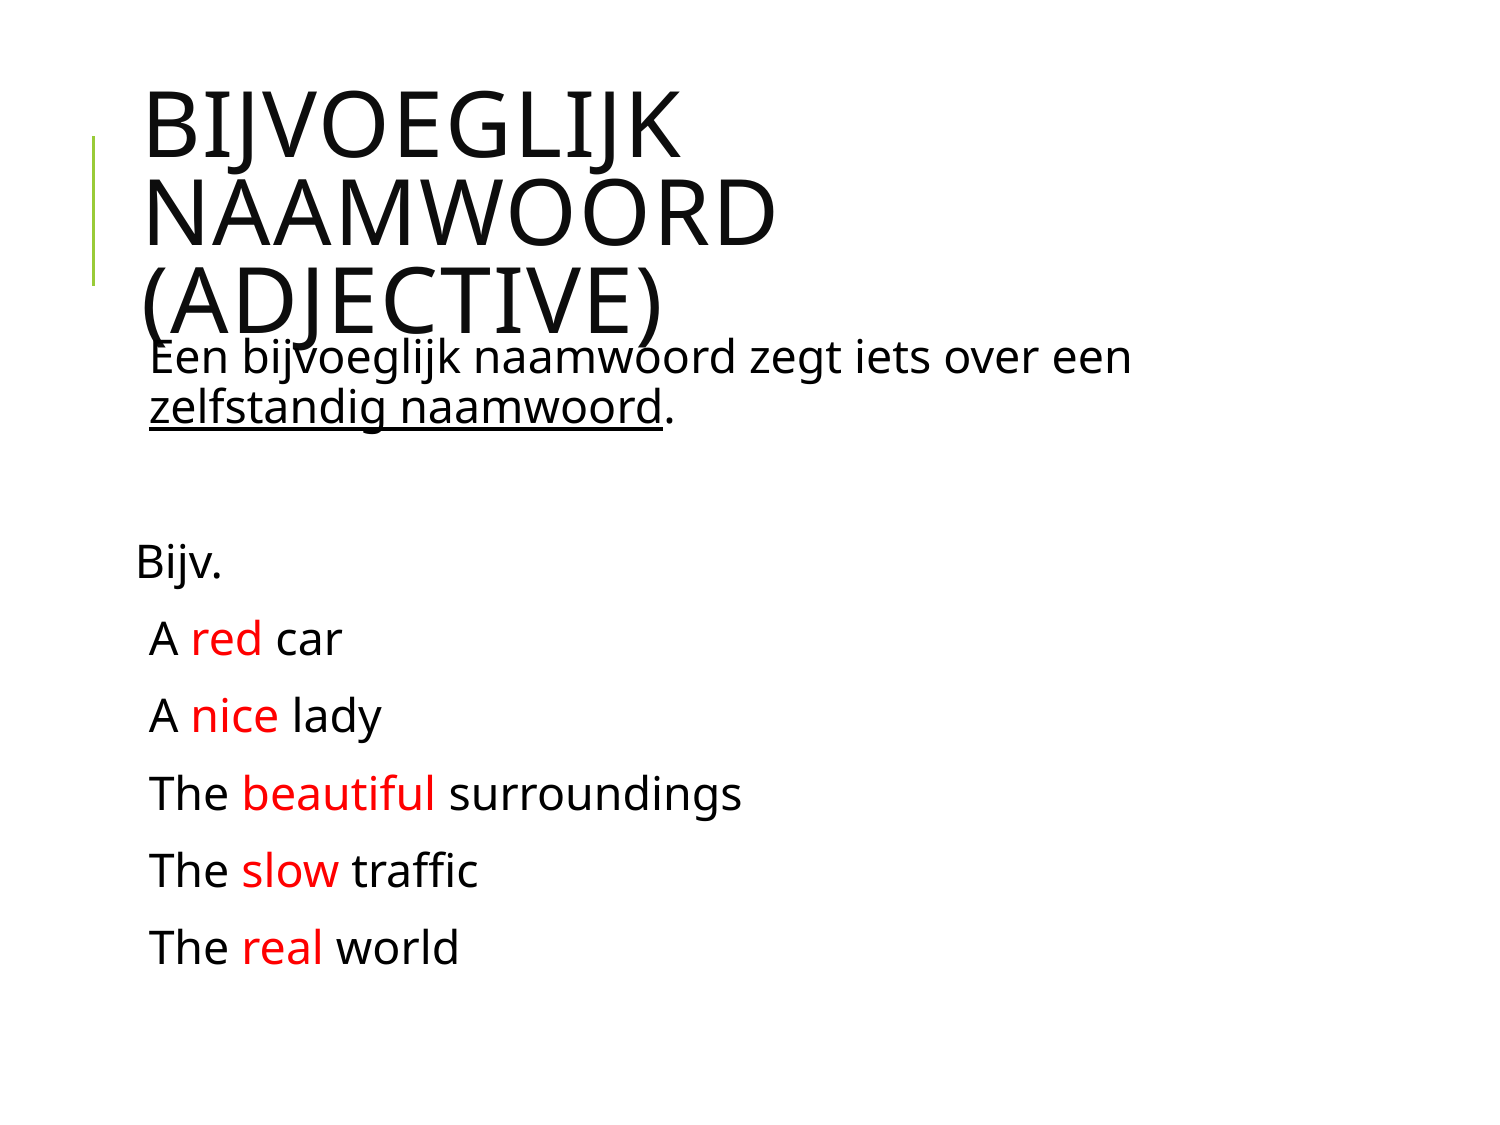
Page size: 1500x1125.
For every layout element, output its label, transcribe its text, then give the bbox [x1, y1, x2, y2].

list Een bijvoeglijk naamwoord zegt iets over een zelfstandig naamwoord. Bijv. A red car A nice lady The beautiful surroundings The slow traffic The real world [127, 326, 1324, 987]
title Bijvoeglijk naamwoord (adjective) [126, 96, 1322, 342]
